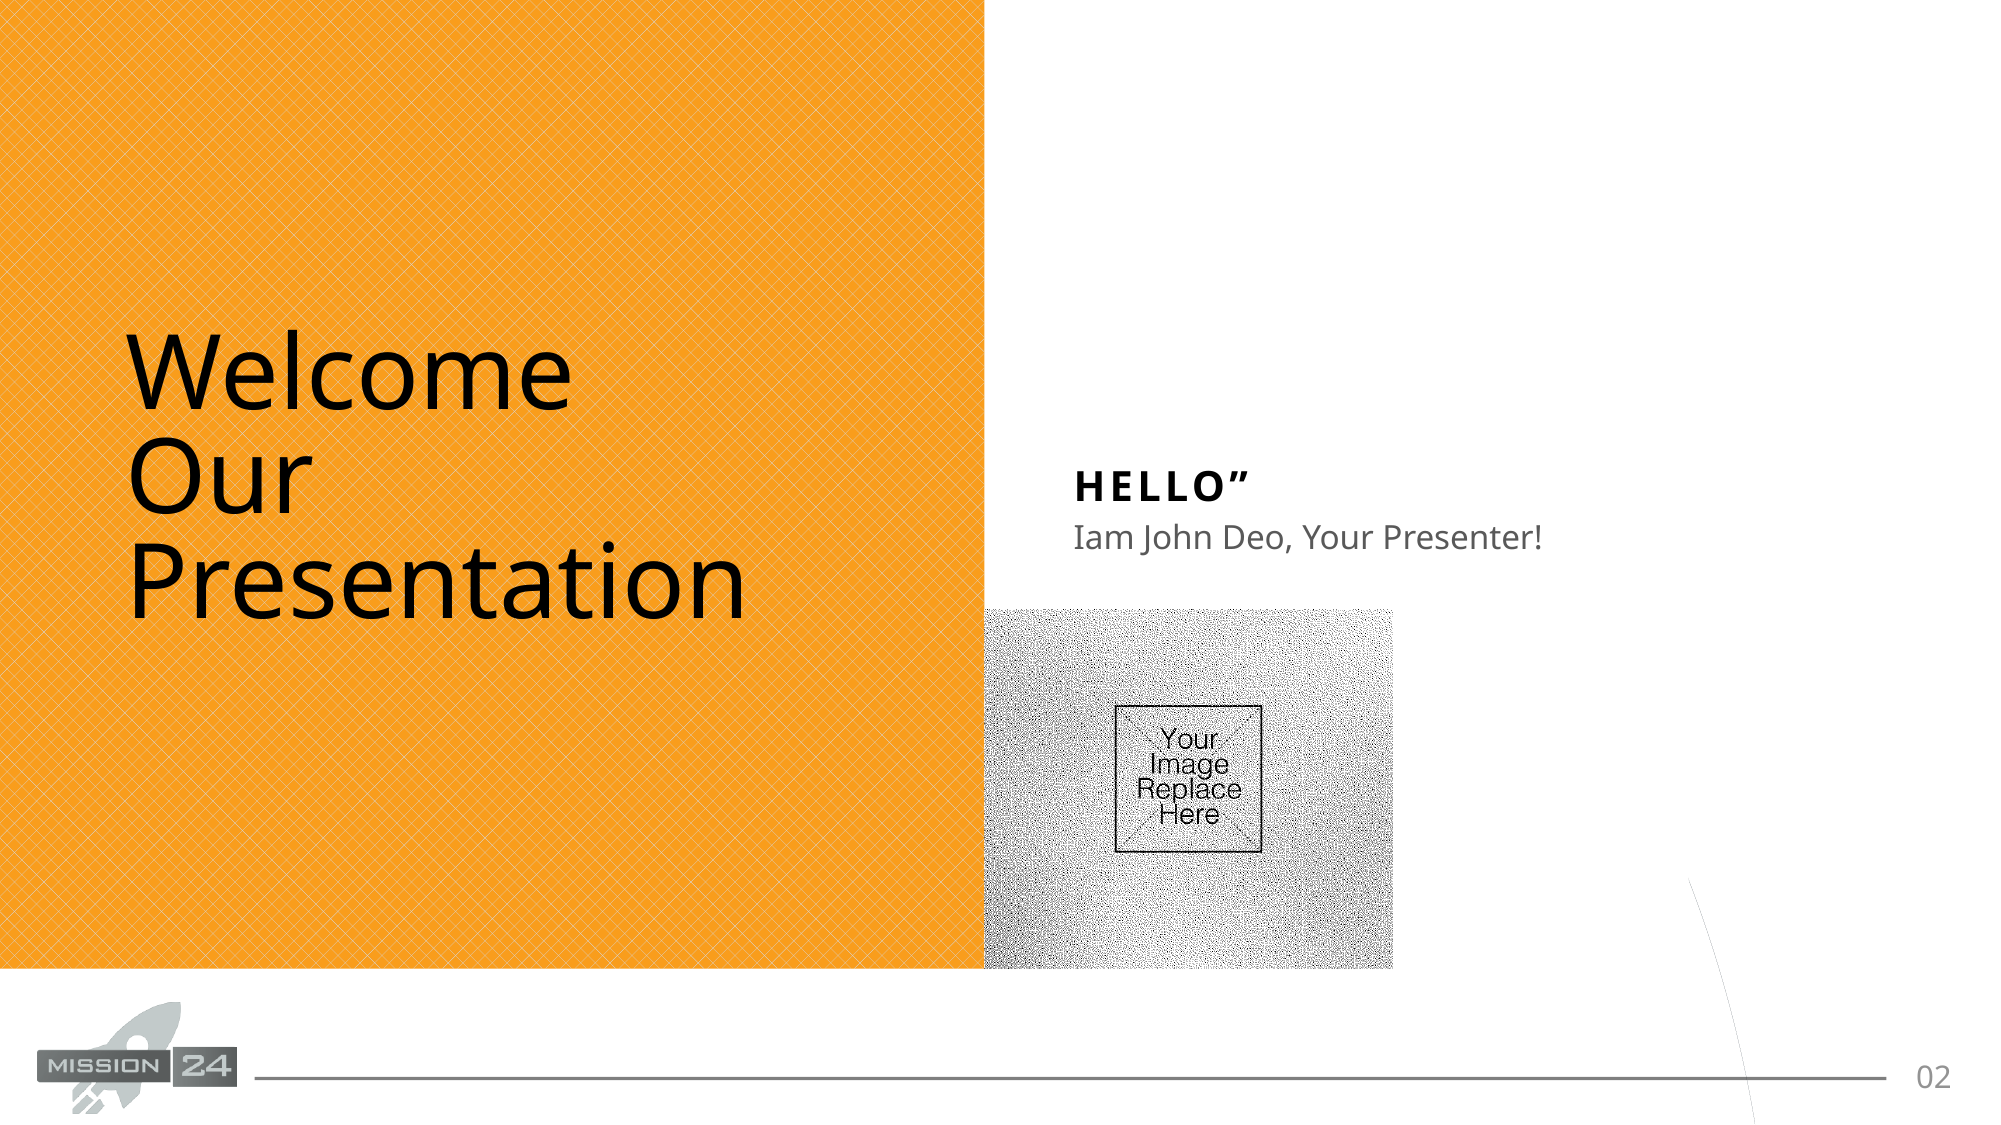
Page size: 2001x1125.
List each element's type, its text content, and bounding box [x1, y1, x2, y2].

text_box Welcome Our Presentation [110, 318, 874, 647]
text_box [0, 0, 985, 970]
text_box HELLO” [1058, 452, 1333, 508]
picture [984, 609, 1393, 969]
slide_number 02 [1886, 1030, 1982, 1125]
text_box Iam John Deo, Your Presenter! [1058, 508, 1569, 564]
